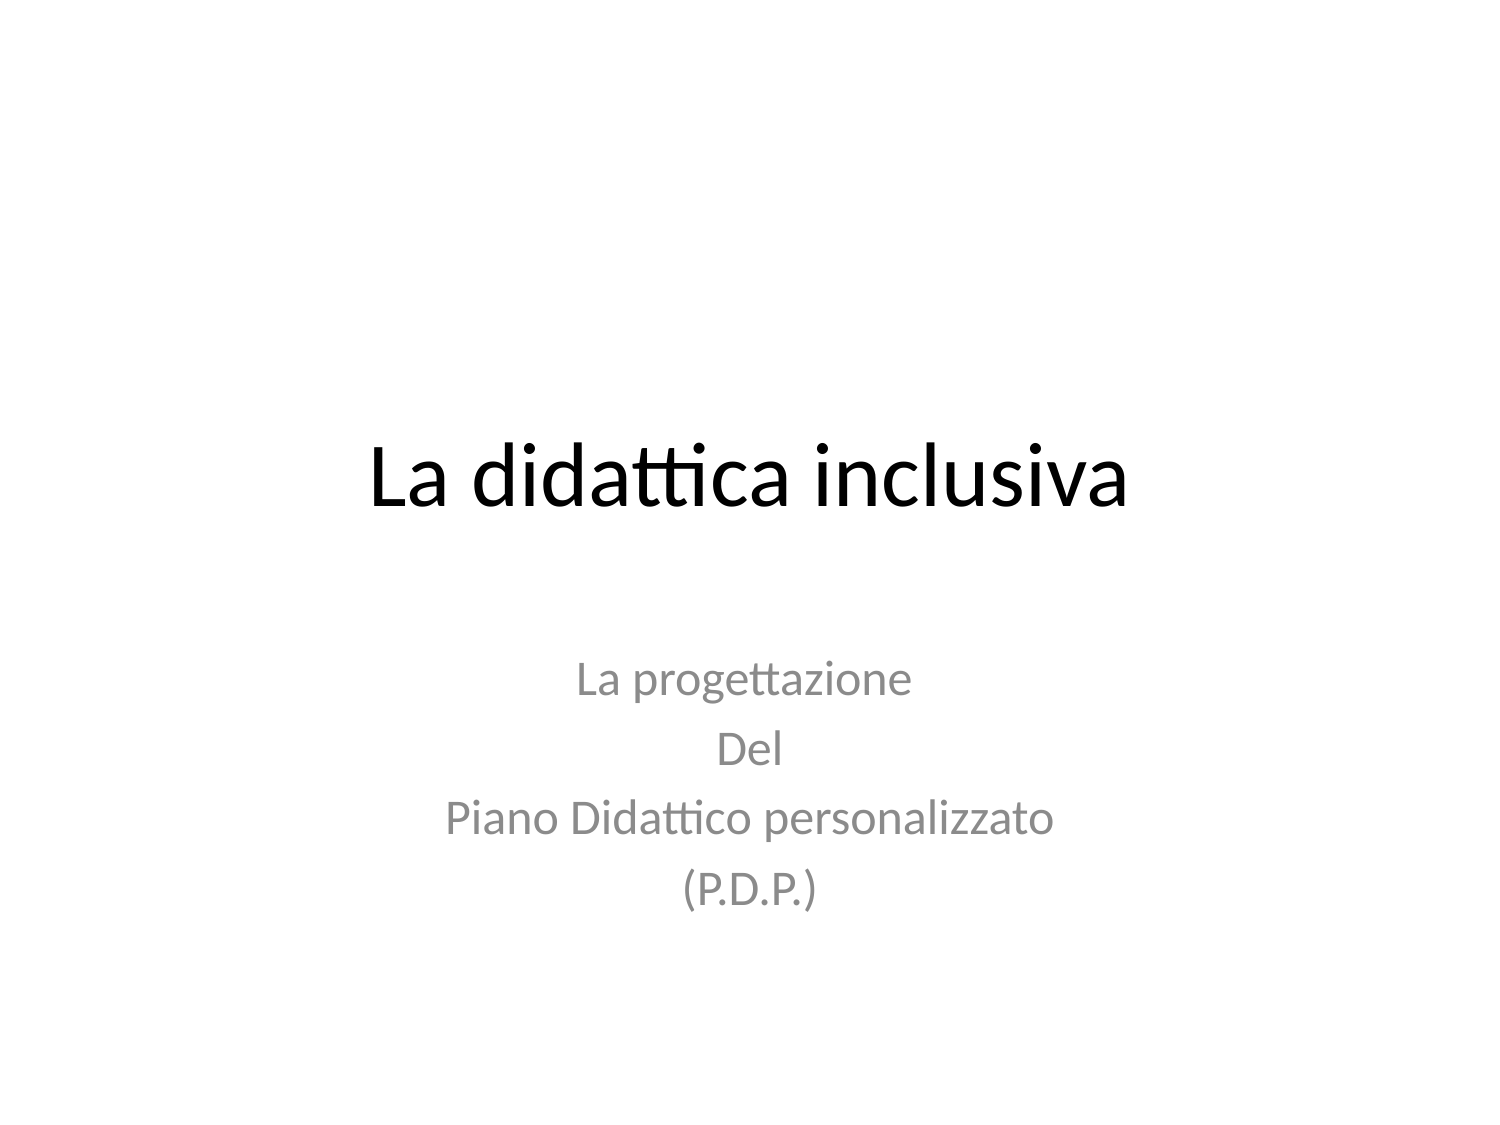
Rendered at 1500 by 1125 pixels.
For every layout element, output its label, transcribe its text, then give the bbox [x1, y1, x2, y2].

title La didattica inclusiva [112, 349, 1388, 591]
subtitle La progettazione Del Piano Didattico personalizzato (P.D.P.) [225, 637, 1275, 925]
